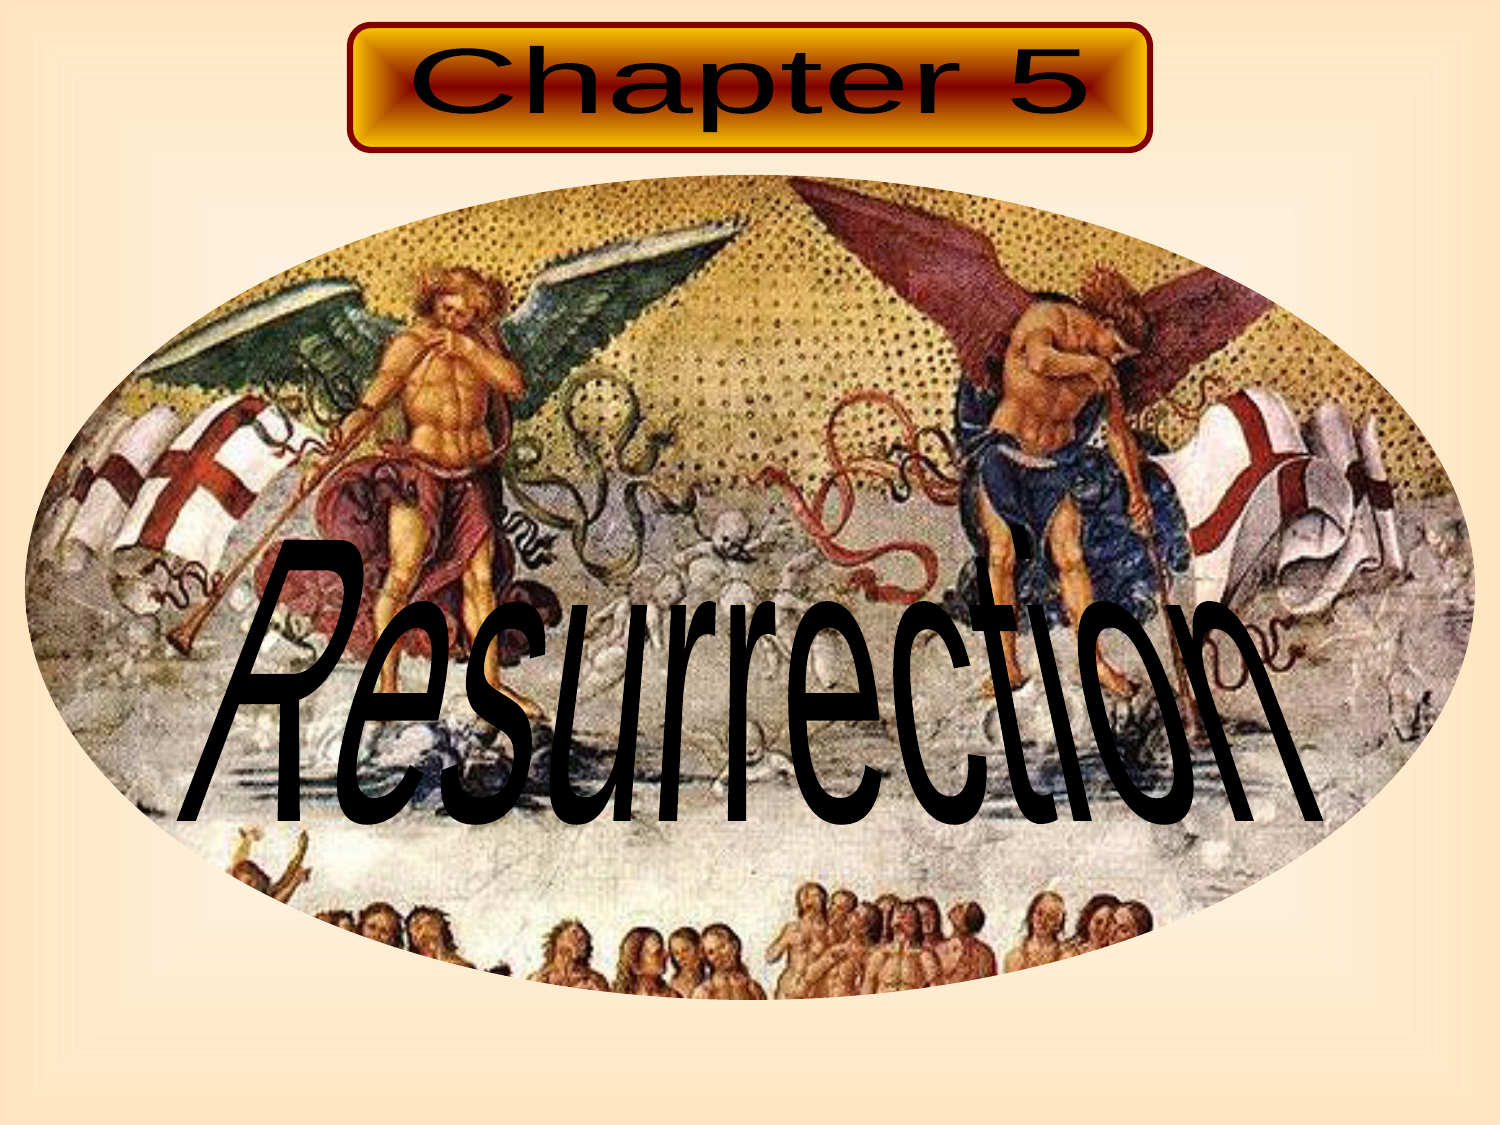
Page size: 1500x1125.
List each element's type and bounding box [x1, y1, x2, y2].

text_box [24, 174, 1475, 1000]
text_box [349, 24, 1151, 151]
